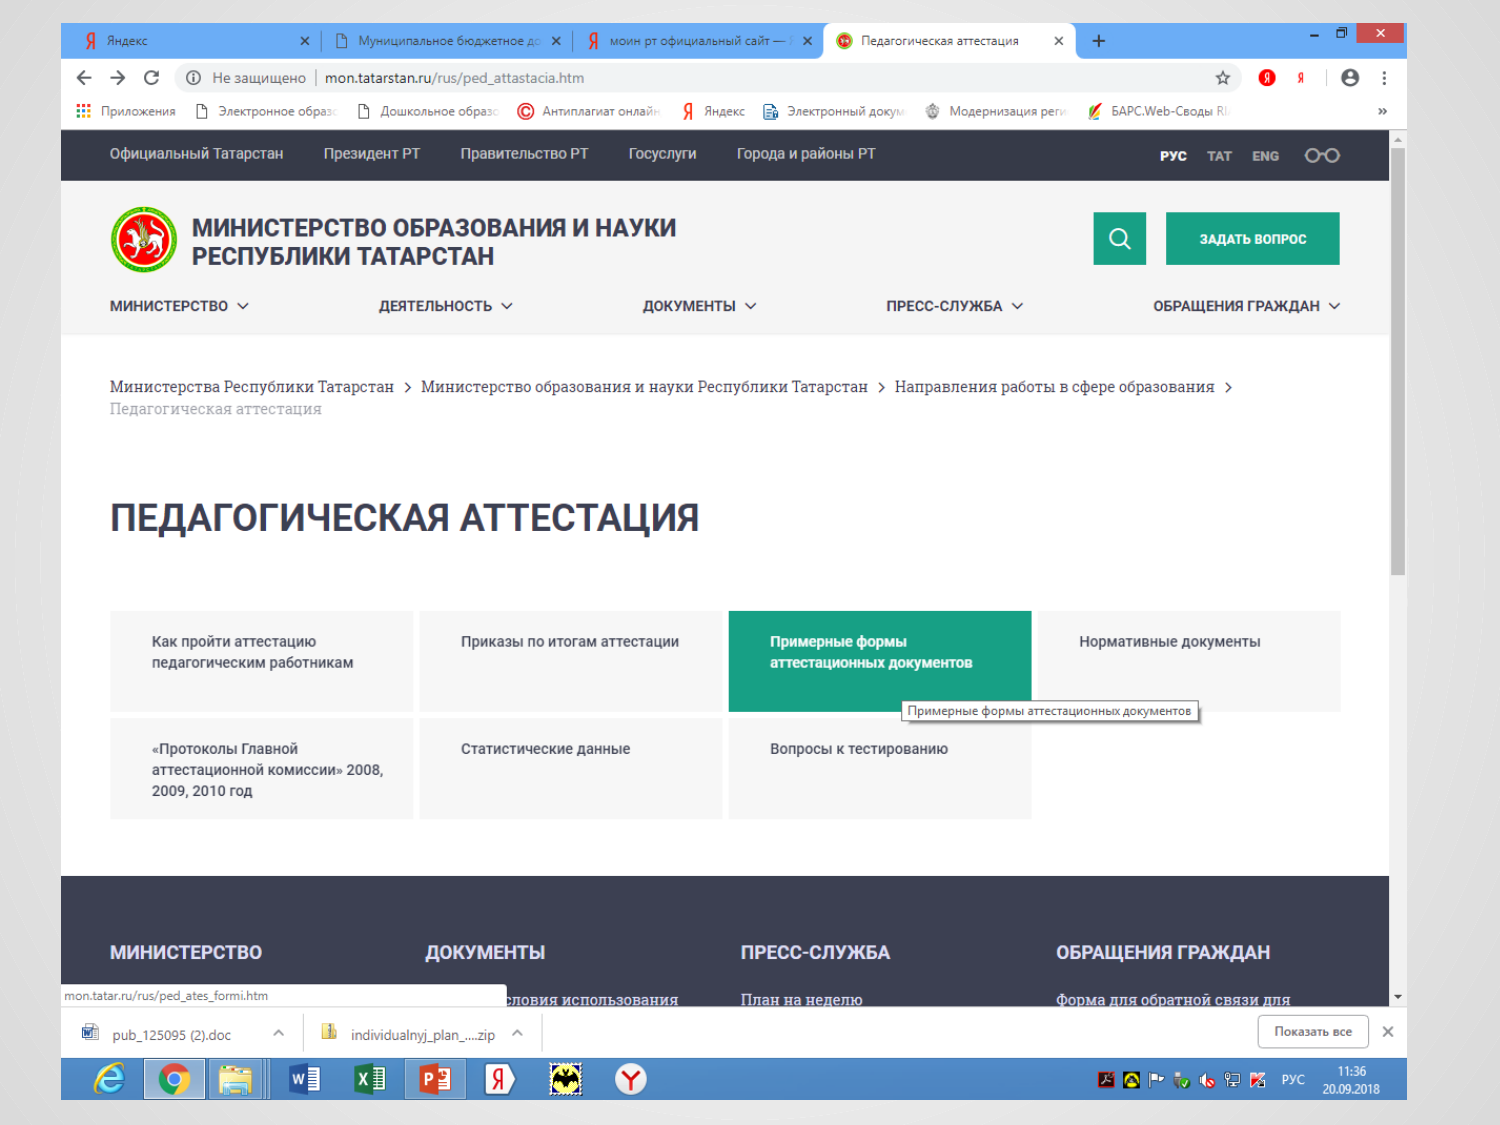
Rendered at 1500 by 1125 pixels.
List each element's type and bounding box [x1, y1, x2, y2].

picture [60, 22, 1407, 1100]
